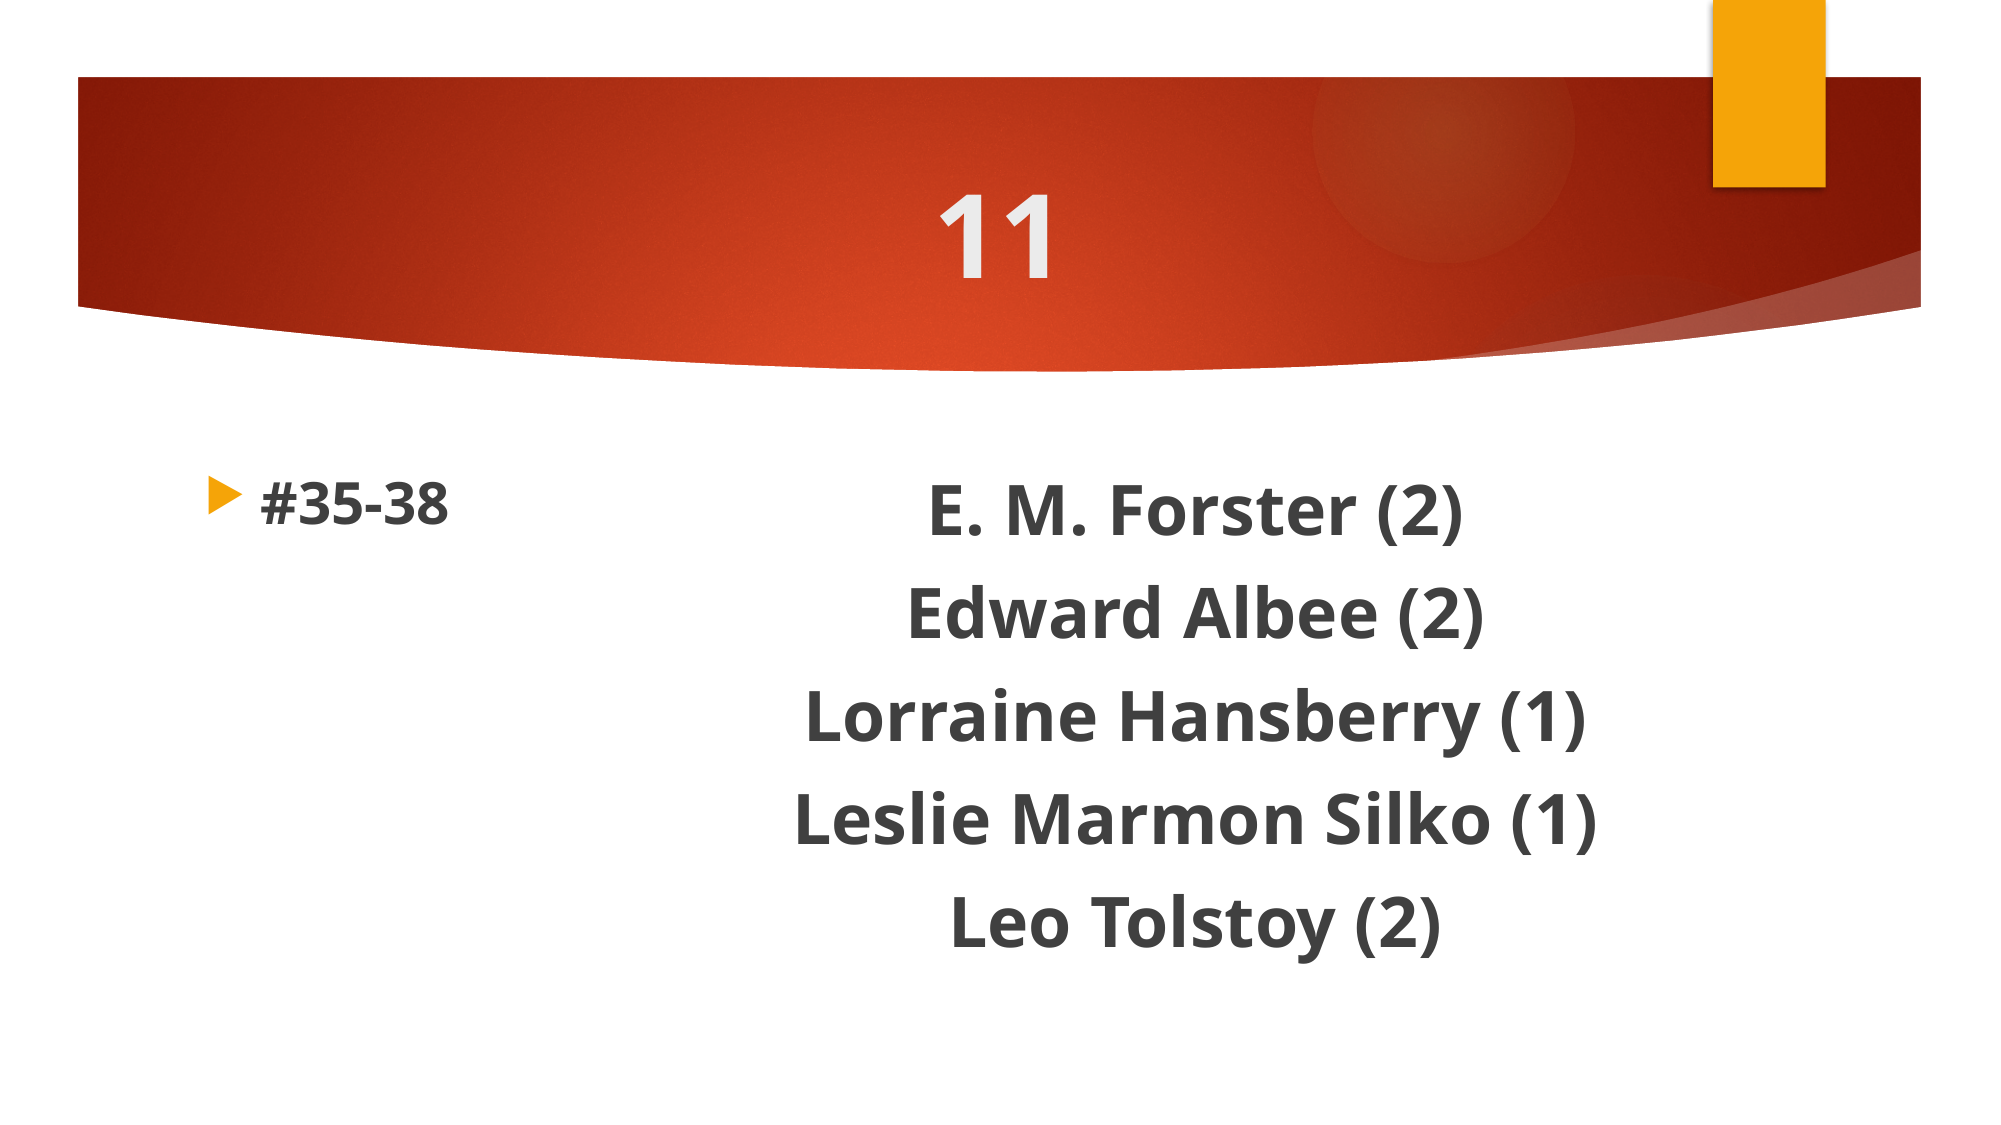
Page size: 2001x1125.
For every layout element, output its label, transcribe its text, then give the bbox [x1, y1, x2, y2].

text_box E. M. Forster (2) Edward Albee (2) Lorraine Hansberry (1) Leslie Marmon Silko (1) Leo Tolstoy (2) [576, 458, 1815, 974]
list #35-38 [189, 458, 484, 578]
title 11 [281, 155, 1719, 309]
